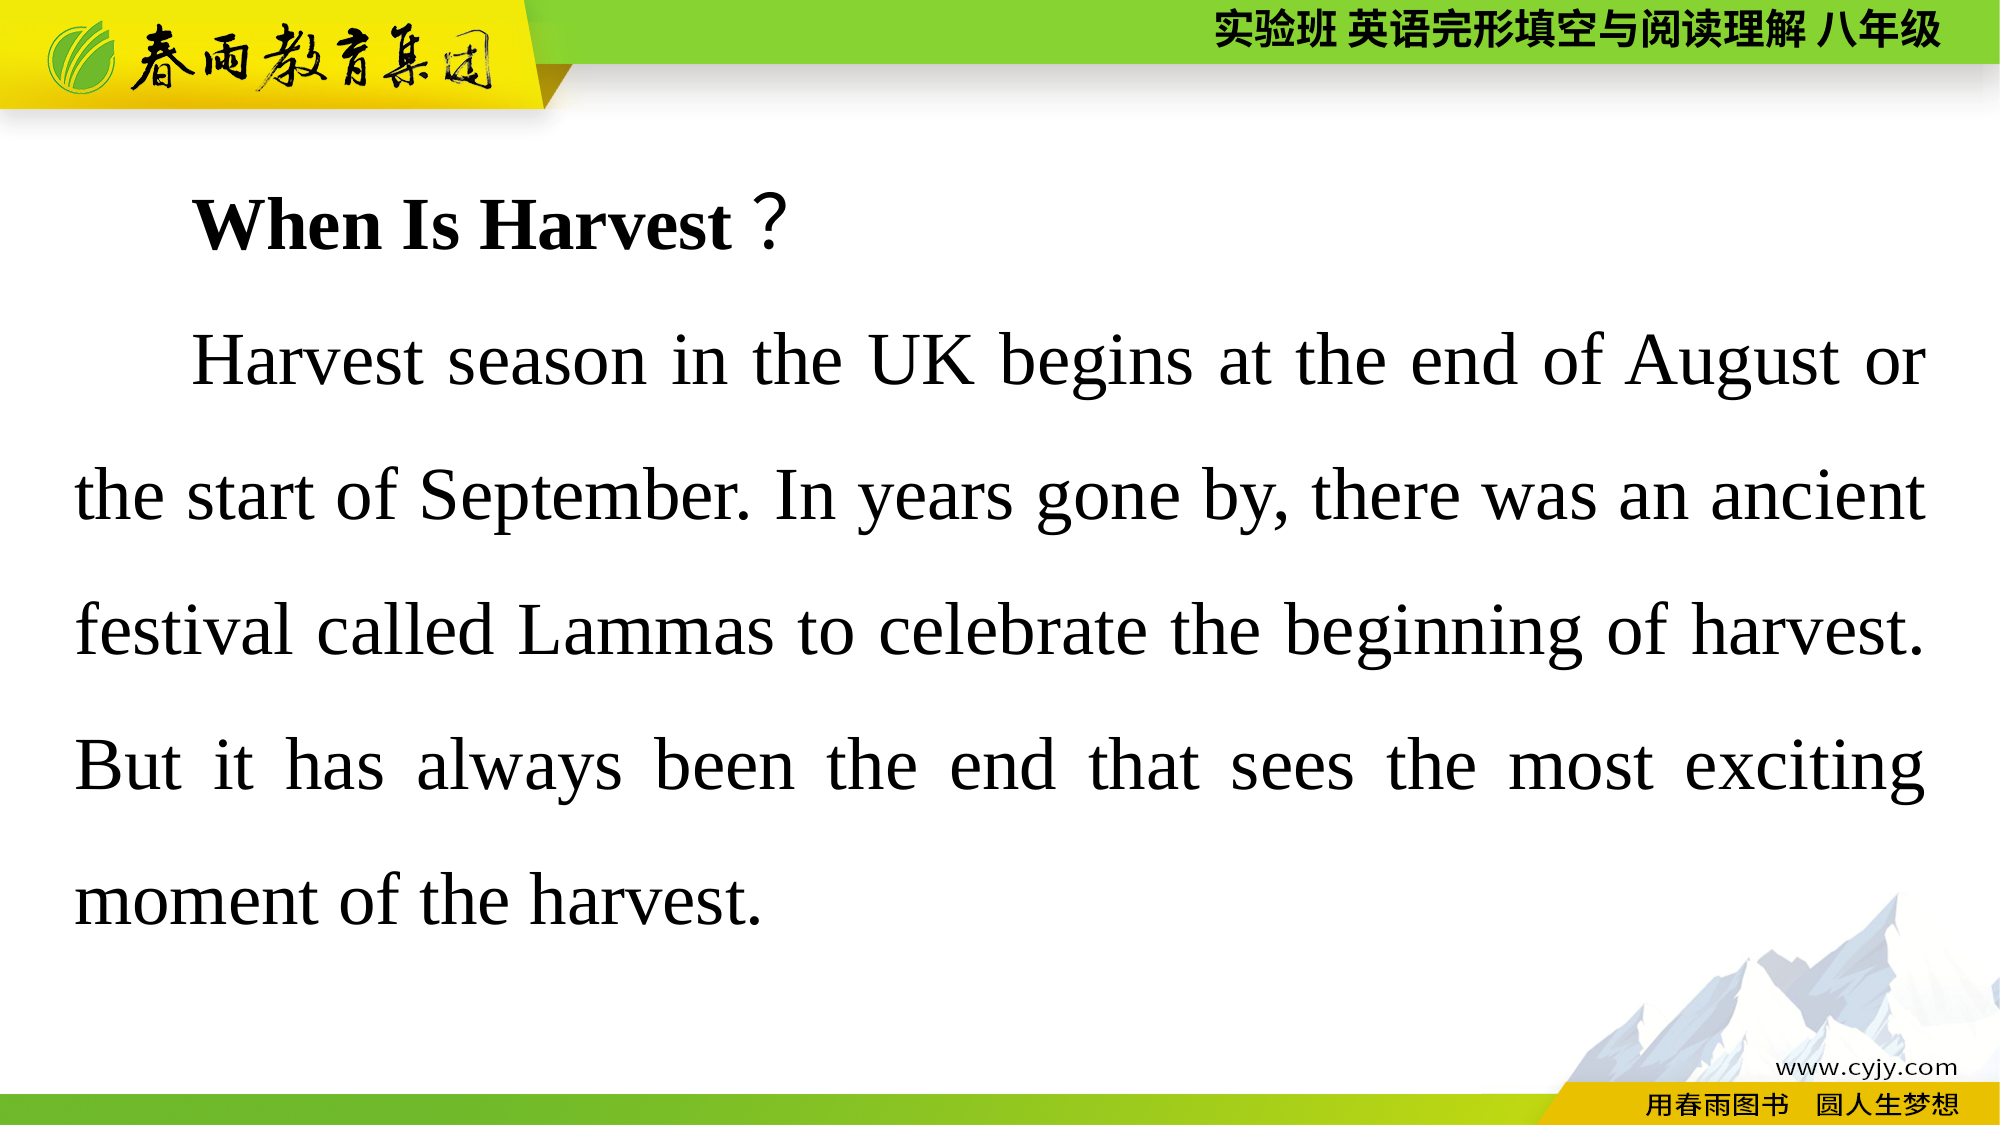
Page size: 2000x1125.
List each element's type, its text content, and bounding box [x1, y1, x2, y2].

picture [0, 0, 2000, 1125]
list When Is Harvest？ Harvest season in the UK begins at the end of August or the start of September. In years gone by, there was an ancient festival called Lammas to celebrate the beginning of harvest. But it has always been the end that sees the most exciting moment of the harvest. [59, 122, 1944, 940]
